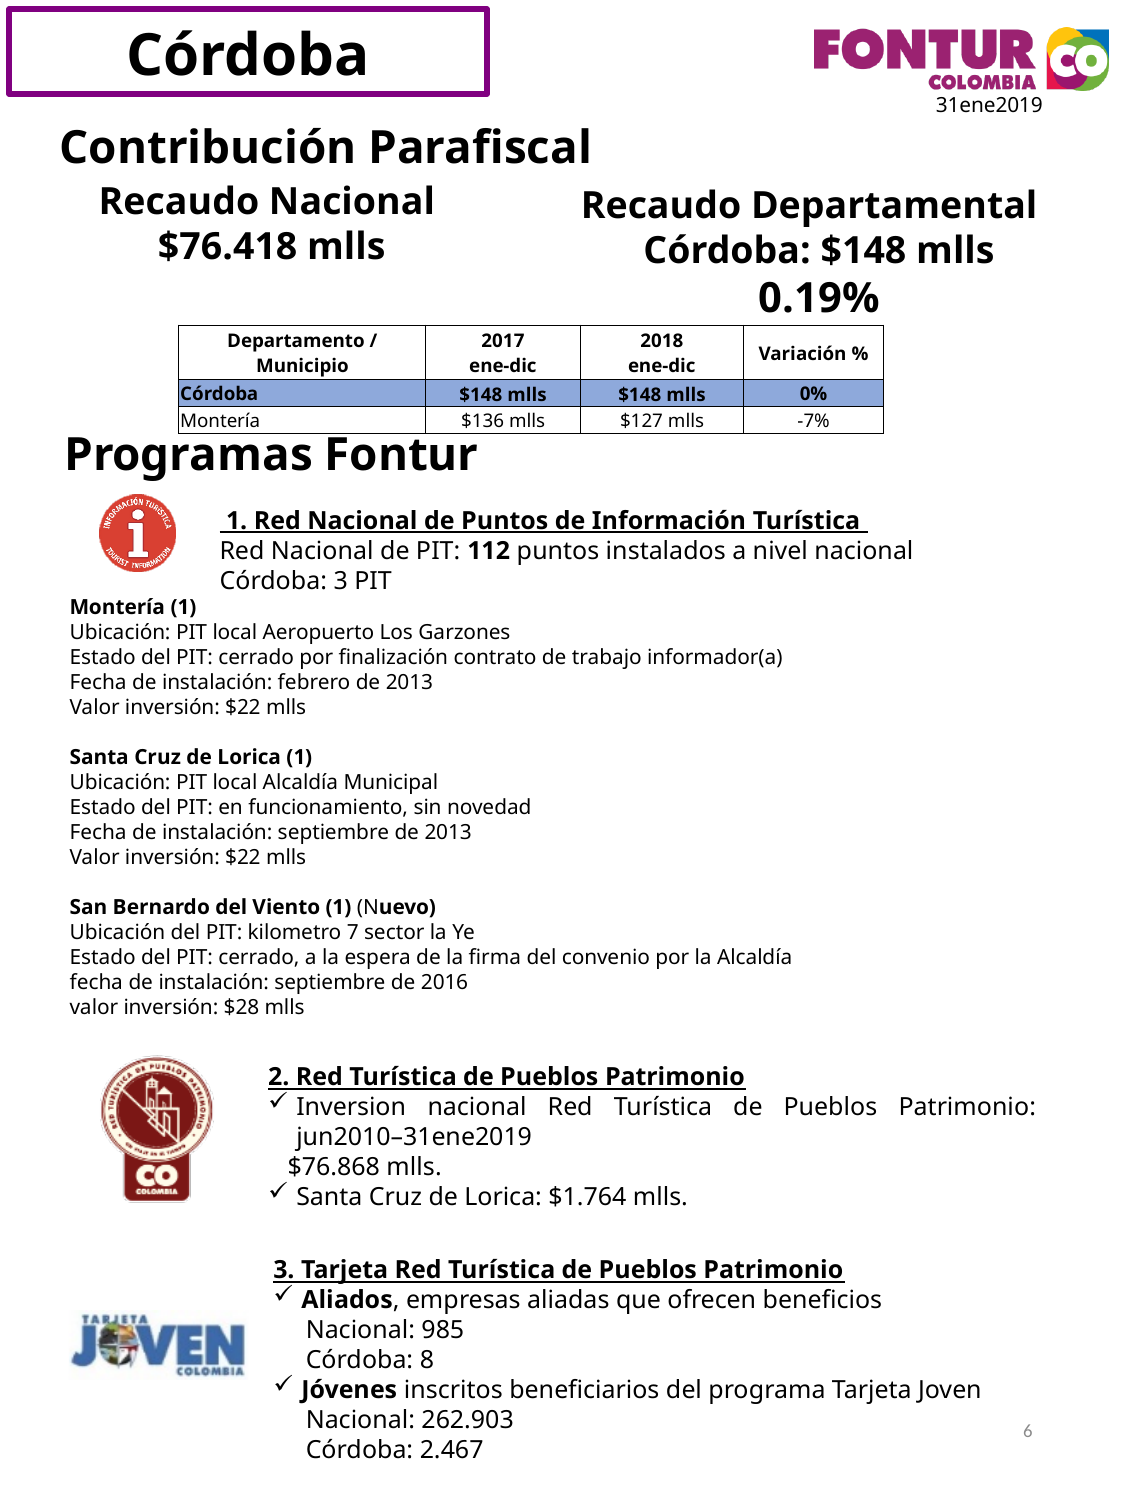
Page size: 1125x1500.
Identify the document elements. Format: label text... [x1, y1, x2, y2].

table_cell -7% [744, 407, 883, 433]
text_box Recaudo Nacional $76.418 mlls [0, 169, 549, 275]
table_cell $127 mlls [581, 407, 743, 433]
picture [68, 1310, 249, 1380]
text_box 31ene2019 [921, 91, 1066, 124]
table_header Departamento / Municipio [179, 326, 425, 379]
slide_number 6 [794, 1390, 1048, 1471]
picture [99, 1053, 215, 1205]
table_cell 0% [744, 380, 883, 406]
text_box Recaudo Departamental Córdoba: $148 mlls 0.19% [533, 173, 1096, 329]
text_box Contribución Parafiscal [20, 116, 632, 172]
table_header 2018 ene-dic [581, 329, 743, 379]
table_header Variación % [744, 329, 883, 379]
text_box 2. Red Turística de Pueblos Patrimonio Inversion nacional Red Turística de Pueblos Patrimonio: jun2010–31ene2019 $76.868 mlls. Santa Cruz de Lorica: $1.764 mlls. [253, 1053, 1052, 1218]
table_cell $148 mlls [581, 380, 743, 406]
text_box 1. Red Nacional de Puntos de Información Turística Red Nacional de PIT: 112 puntos instalados a nivel nacional Córdoba: 3 PIT Montería (1) Ubicación: PIT local Aeropuerto Los Garzones Estado del PIT: cerrado por finalización contrato de trabajo informador(a) Fecha de instalación: febrero de 2013 Valor inversión: $22 mlls Santa Cruz de Lorica (1) Ubicación: PIT local Alcaldía Municipal Estado del PIT: en funcionamiento, sin novedad Fecha de instalación: septiembre de 2013 Valor inversión: $22 mlls San Bernardo del Viento (1) (Nuevo) Ubicación del PIT: kilometro 7 sector la Ye Estado del PIT: cerrado, a la espera de la firma del convenio por la Alcaldía fecha de instalación: septiembre de 2016 valor inversión: $28 mlls [54, 496, 1094, 1027]
table_cell Córdoba [179, 380, 425, 406]
picture [814, 27, 1109, 91]
table_cell Montería [179, 407, 425, 433]
table_header 2017 ene-dic [426, 326, 580, 379]
picture [99, 494, 176, 572]
text_box Córdoba [9, 9, 487, 94]
table_cell $148 mlls [426, 380, 580, 406]
text_box Programas Fontur [0, 423, 578, 479]
table_cell $136 mlls [426, 407, 580, 433]
text_box 3. Tarjeta Red Turística de Pueblos Patrimonio Aliados, empresas aliadas que ofrecen beneficios Nacional: 985 Córdoba: 8 Jóvenes inscritos beneficiarios del programa Tarjeta Joven Nacional: 262.903 Córdoba: 2.467 [258, 1246, 1046, 1471]
